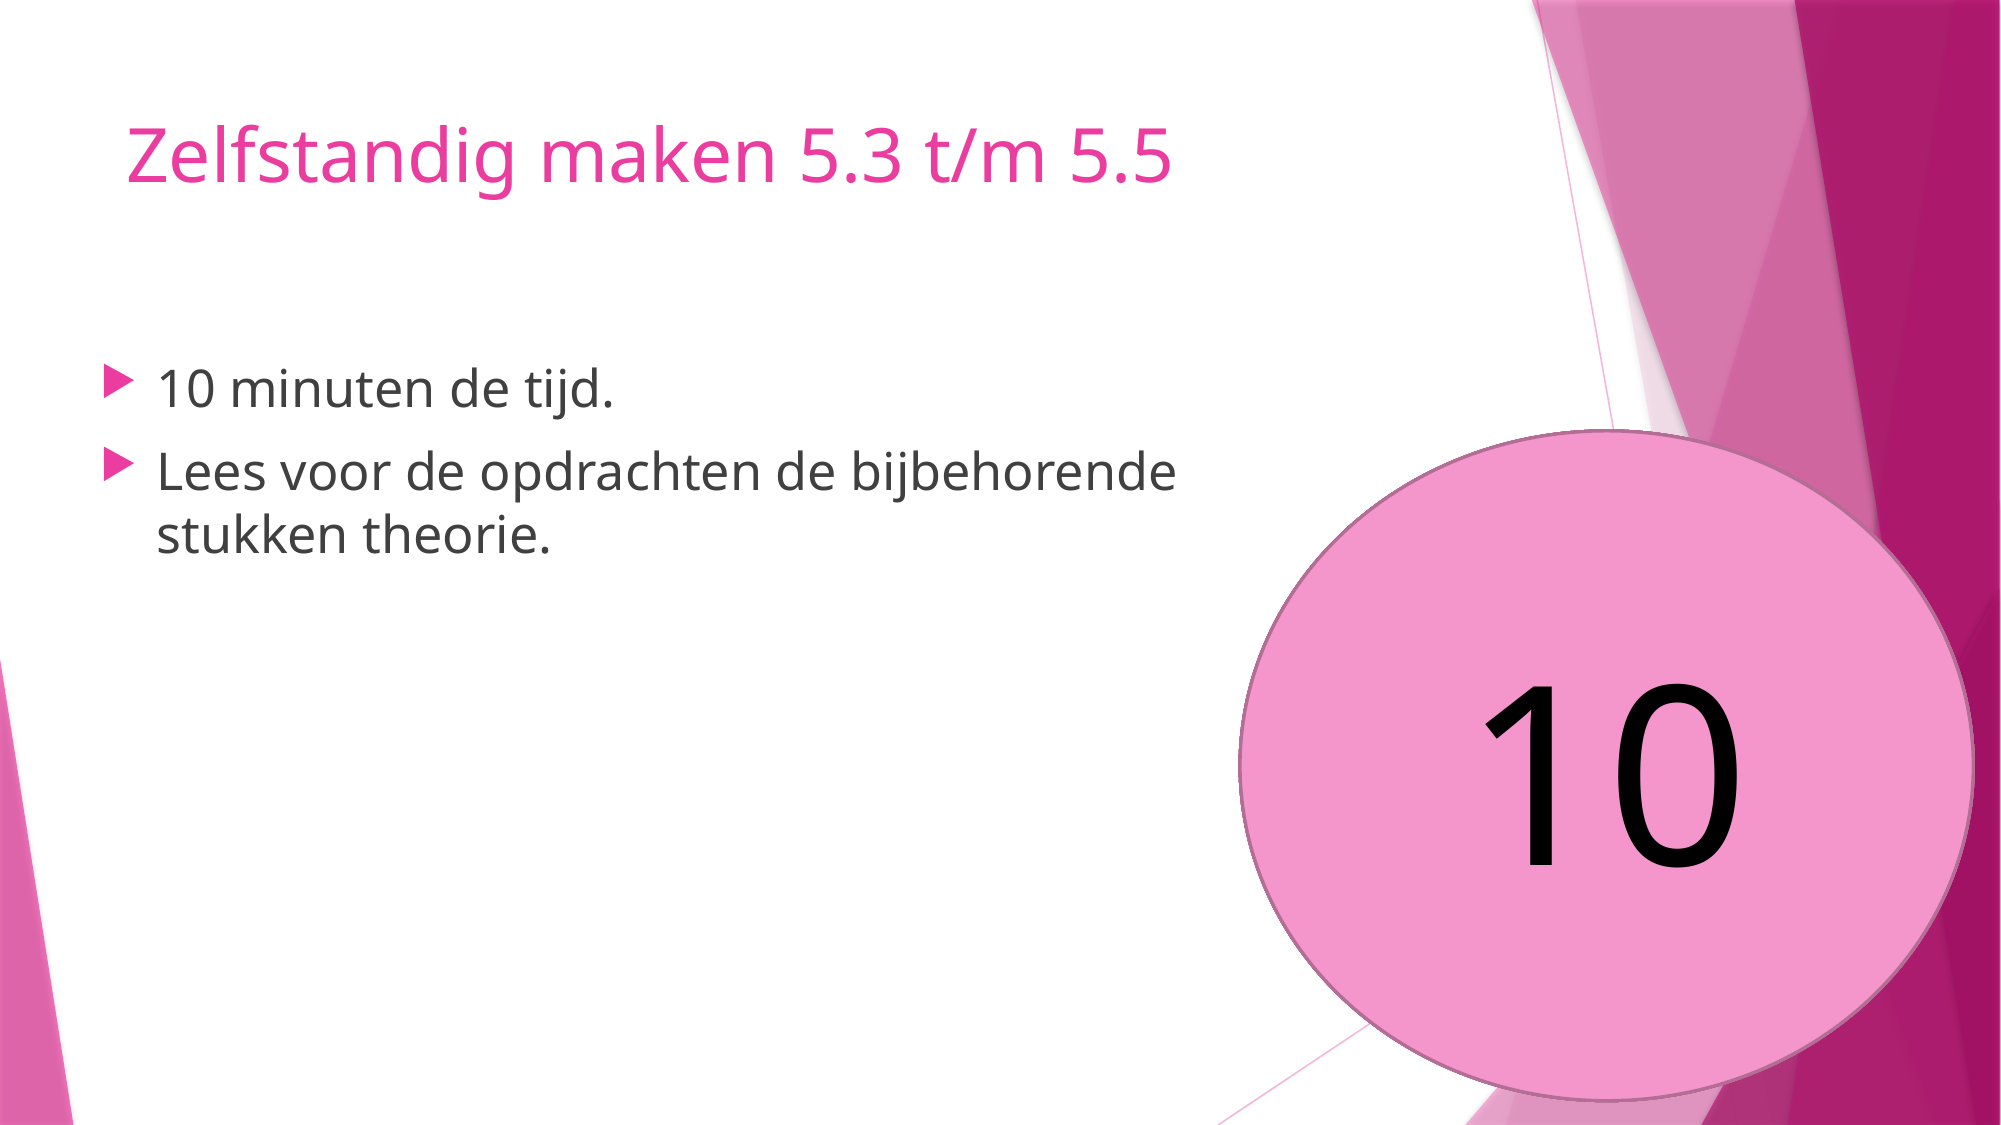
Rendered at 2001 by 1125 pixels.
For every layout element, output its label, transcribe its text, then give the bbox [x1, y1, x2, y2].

title Zelfstandig maken 5.3 t/m 5.5 [111, 99, 1522, 317]
list 10 minuten de tijd. Lees voor de opdrachten de bijbehorende stukken theorie. [85, 348, 1290, 1125]
text_box 10 [1238, 429, 1975, 1103]
